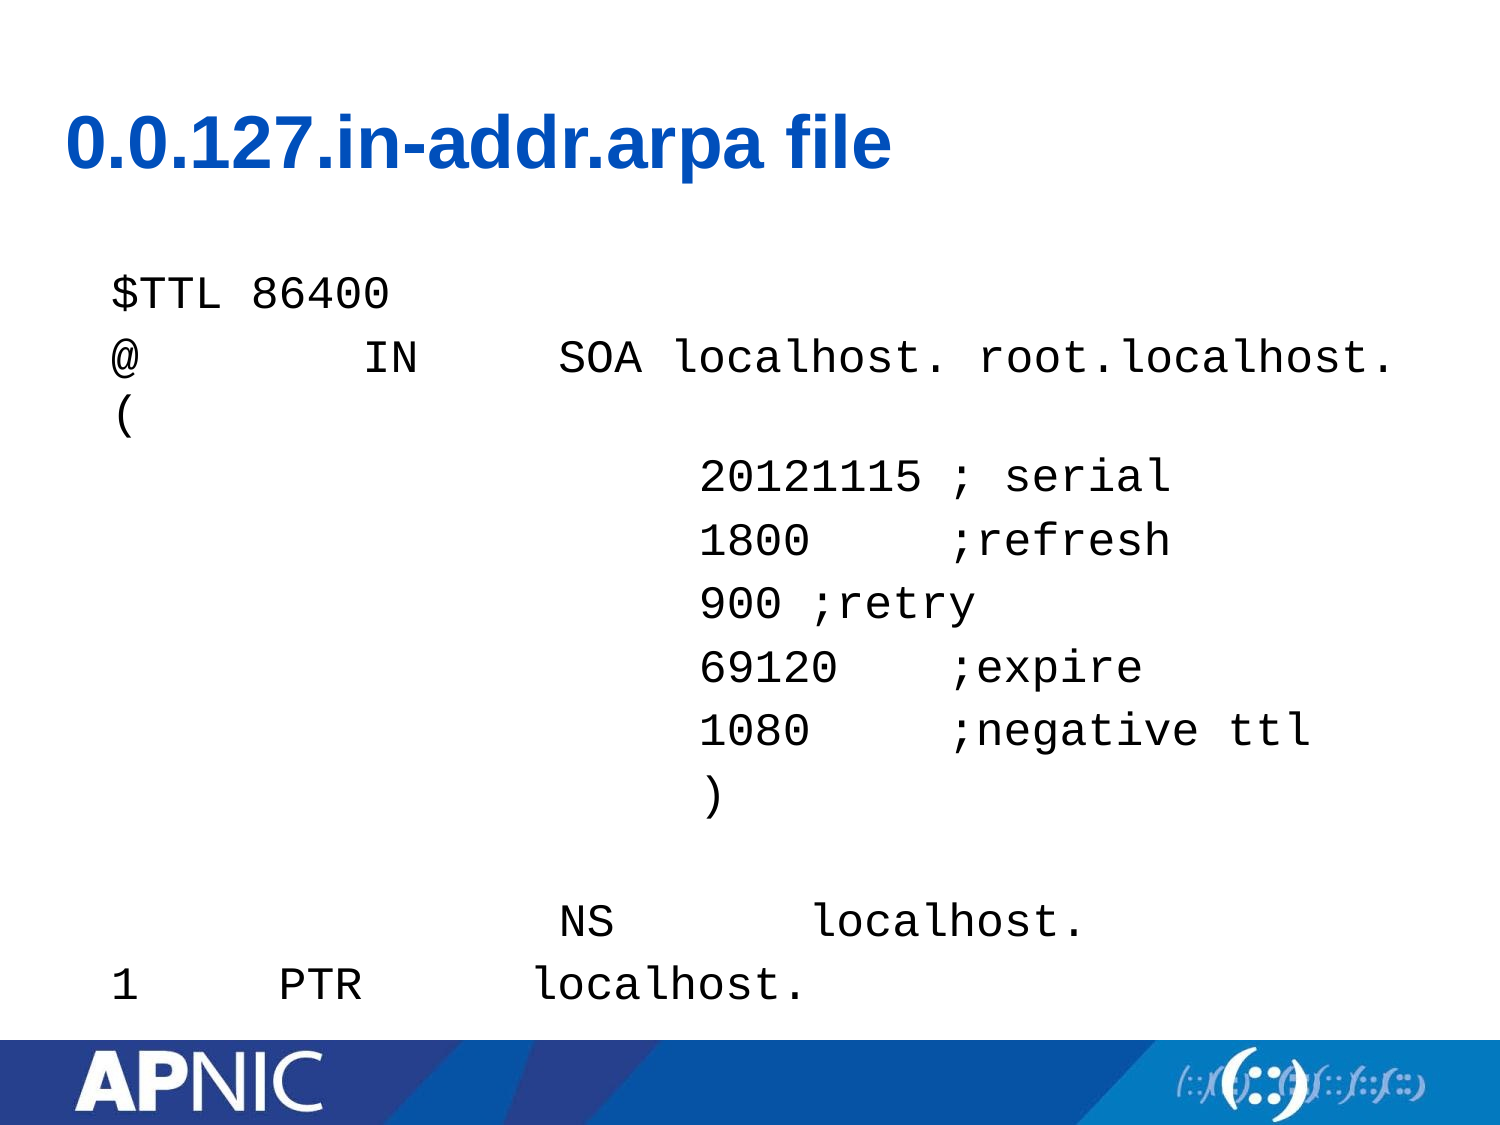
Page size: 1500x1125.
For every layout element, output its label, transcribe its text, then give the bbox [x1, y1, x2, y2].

list $TTL 86400 @ IN SOA localhost. root.localhost. ( 20121115 ; serial 1800 ;refresh 900 ;retry 69120 ;expire 1080 ;negative ttl ) NS localhost. 1 PTR localhost. [66, 262, 1437, 1012]
title 0.0.127.in-addr.arpa file [64, 45, 1436, 233]
picture [0, 1040, 1500, 1125]
